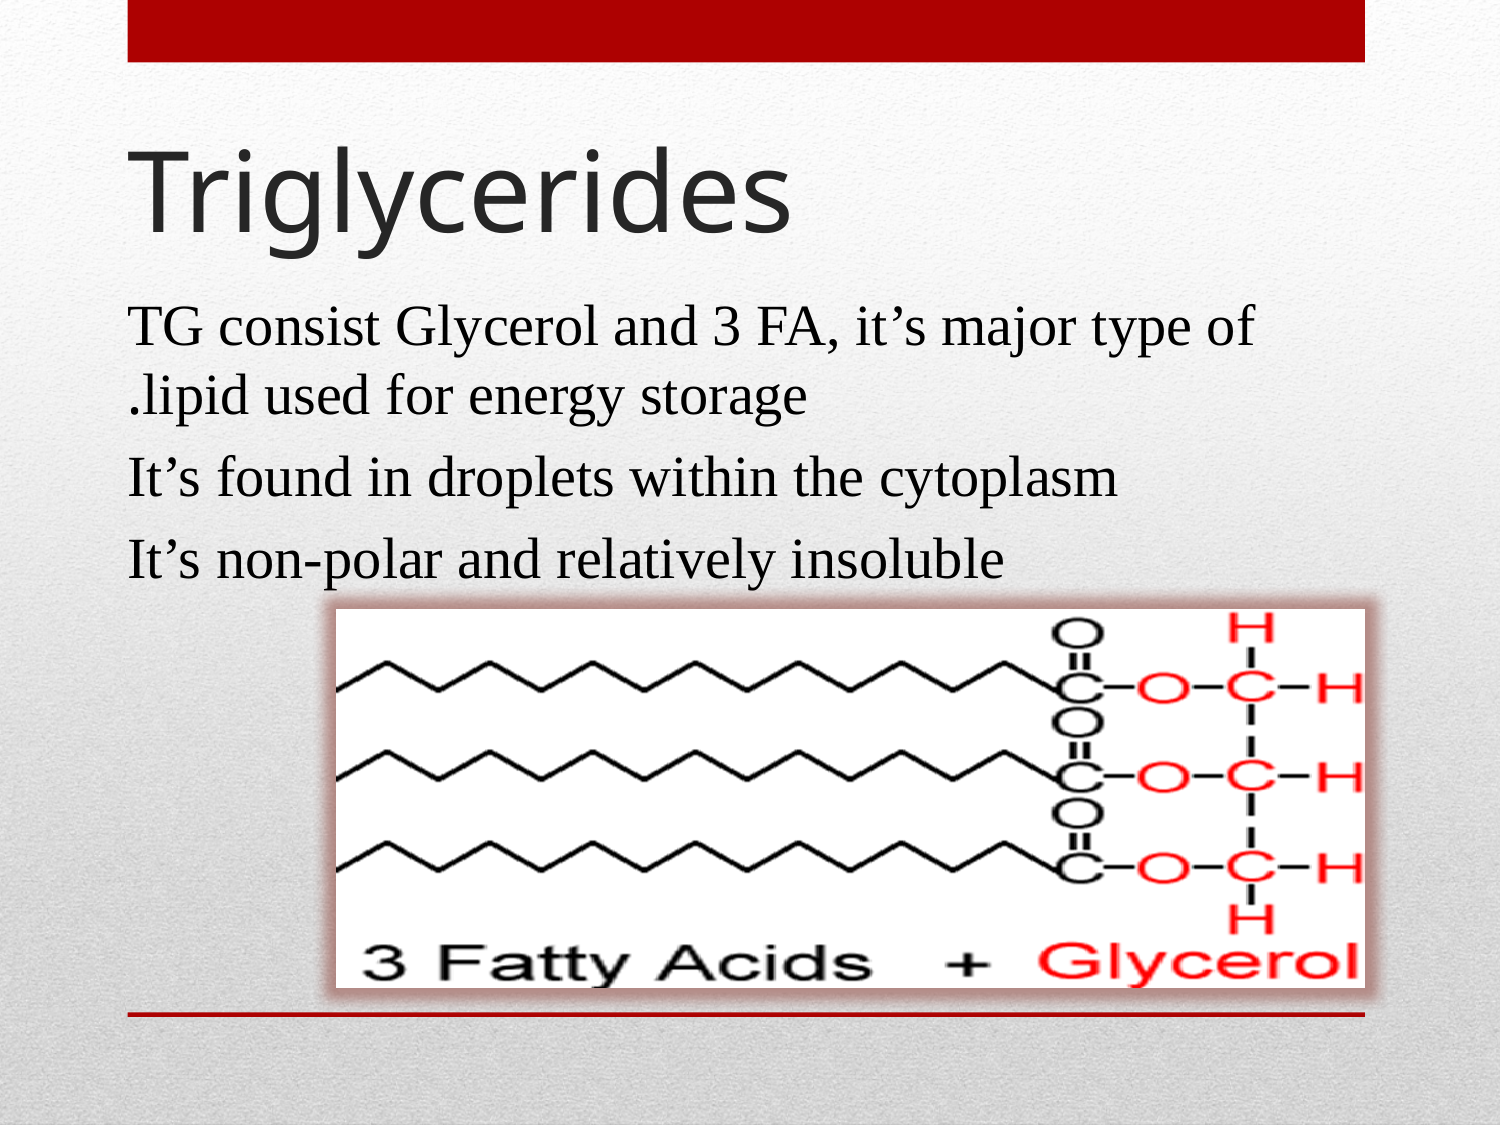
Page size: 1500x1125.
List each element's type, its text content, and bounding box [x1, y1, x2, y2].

picture [335, 608, 1365, 989]
list TG consist Glycerol and 3 FA, it’s major type of lipid used for energy storage. It’s found in droplets within the cytoplasm It’s non-polar and relatively insoluble [112, 113, 1350, 764]
title Triglycerides [112, 0, 1225, 113]
